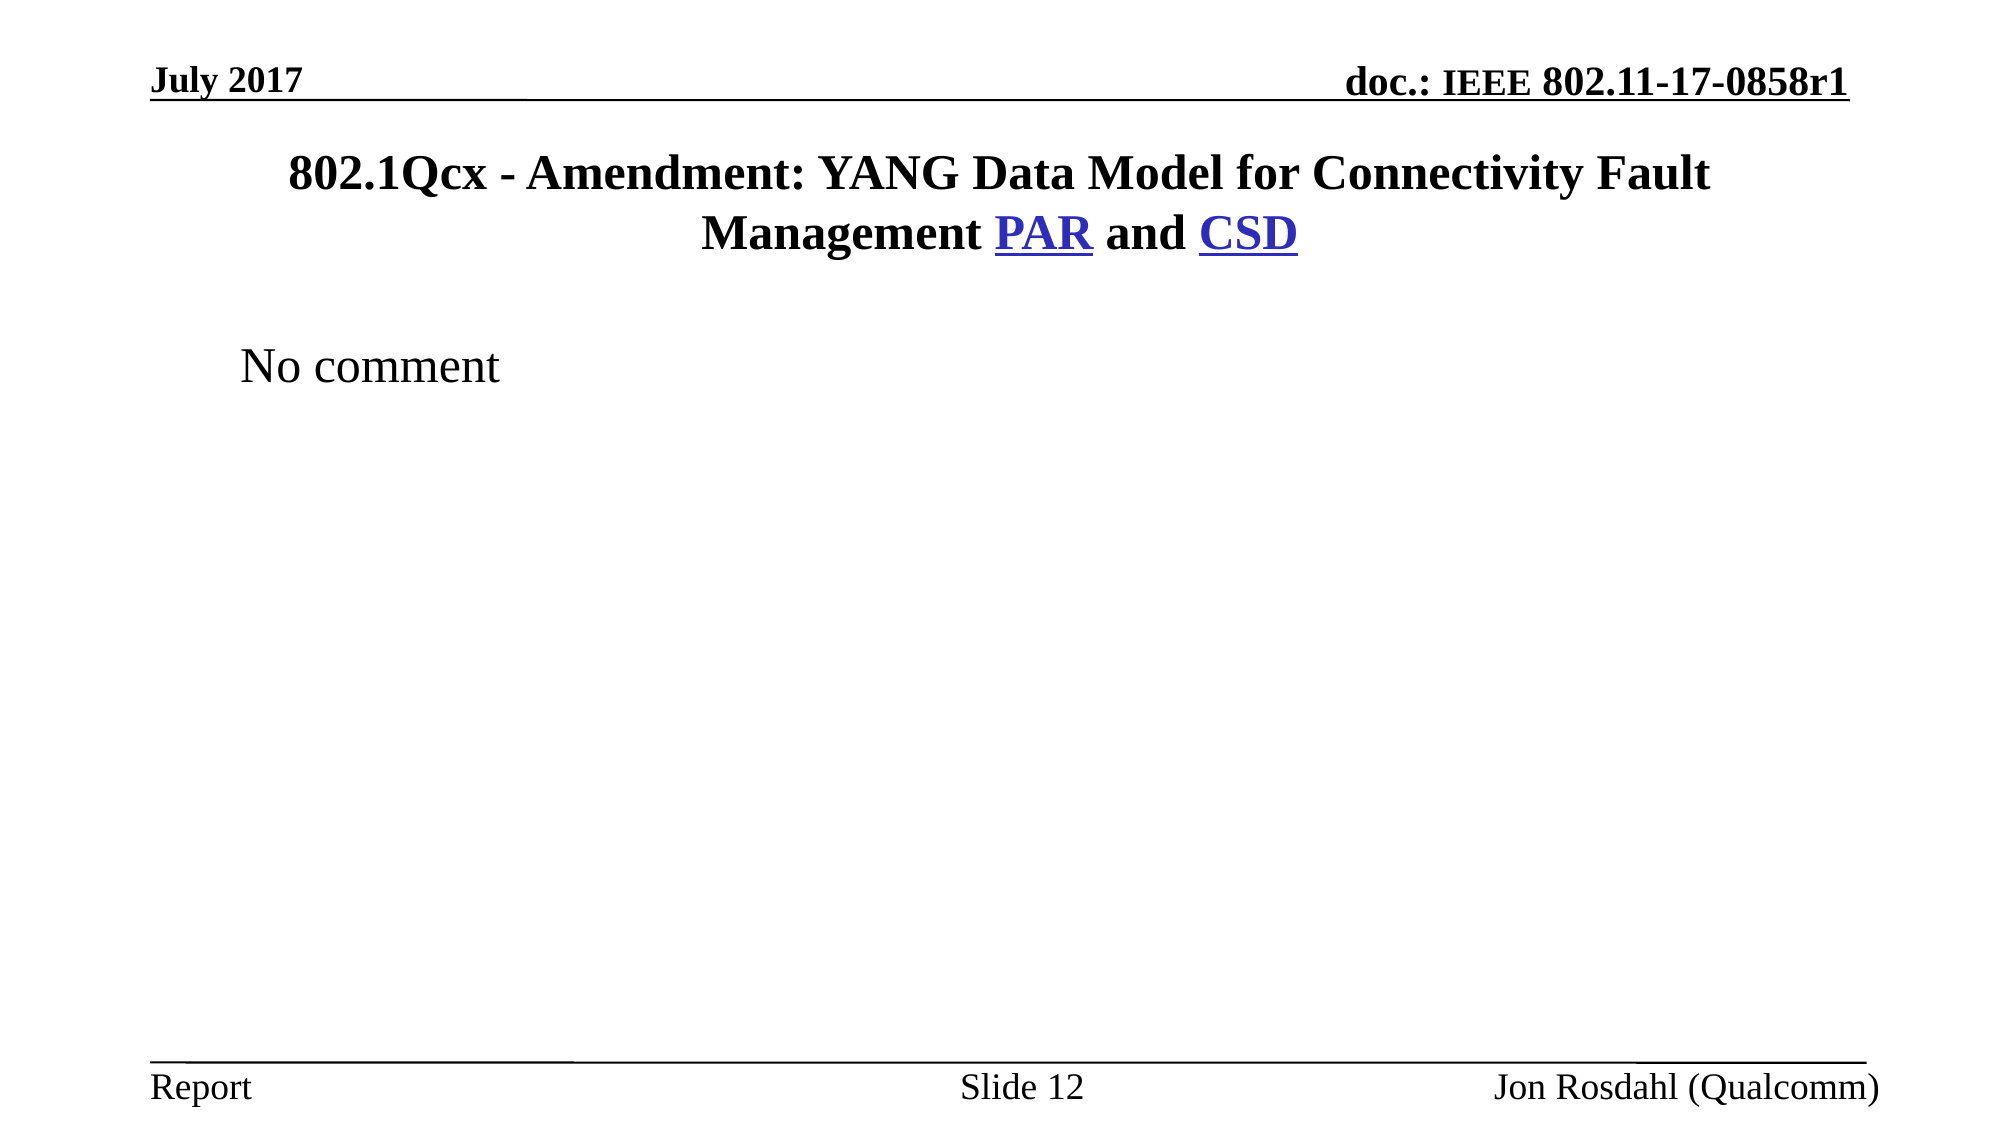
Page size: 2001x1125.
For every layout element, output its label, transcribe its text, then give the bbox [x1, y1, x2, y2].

list No comment [149, 324, 1850, 1000]
footer Jon Rosdahl (Qualcomm) [1436, 1061, 1881, 1108]
title 802.1Qcx - Amendment: YANG Data Model for Connectivity Fault Management PAR and CSD [149, 112, 1850, 288]
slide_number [149, 49, 431, 100]
slide_number Slide 12 [950, 1061, 1095, 1125]
